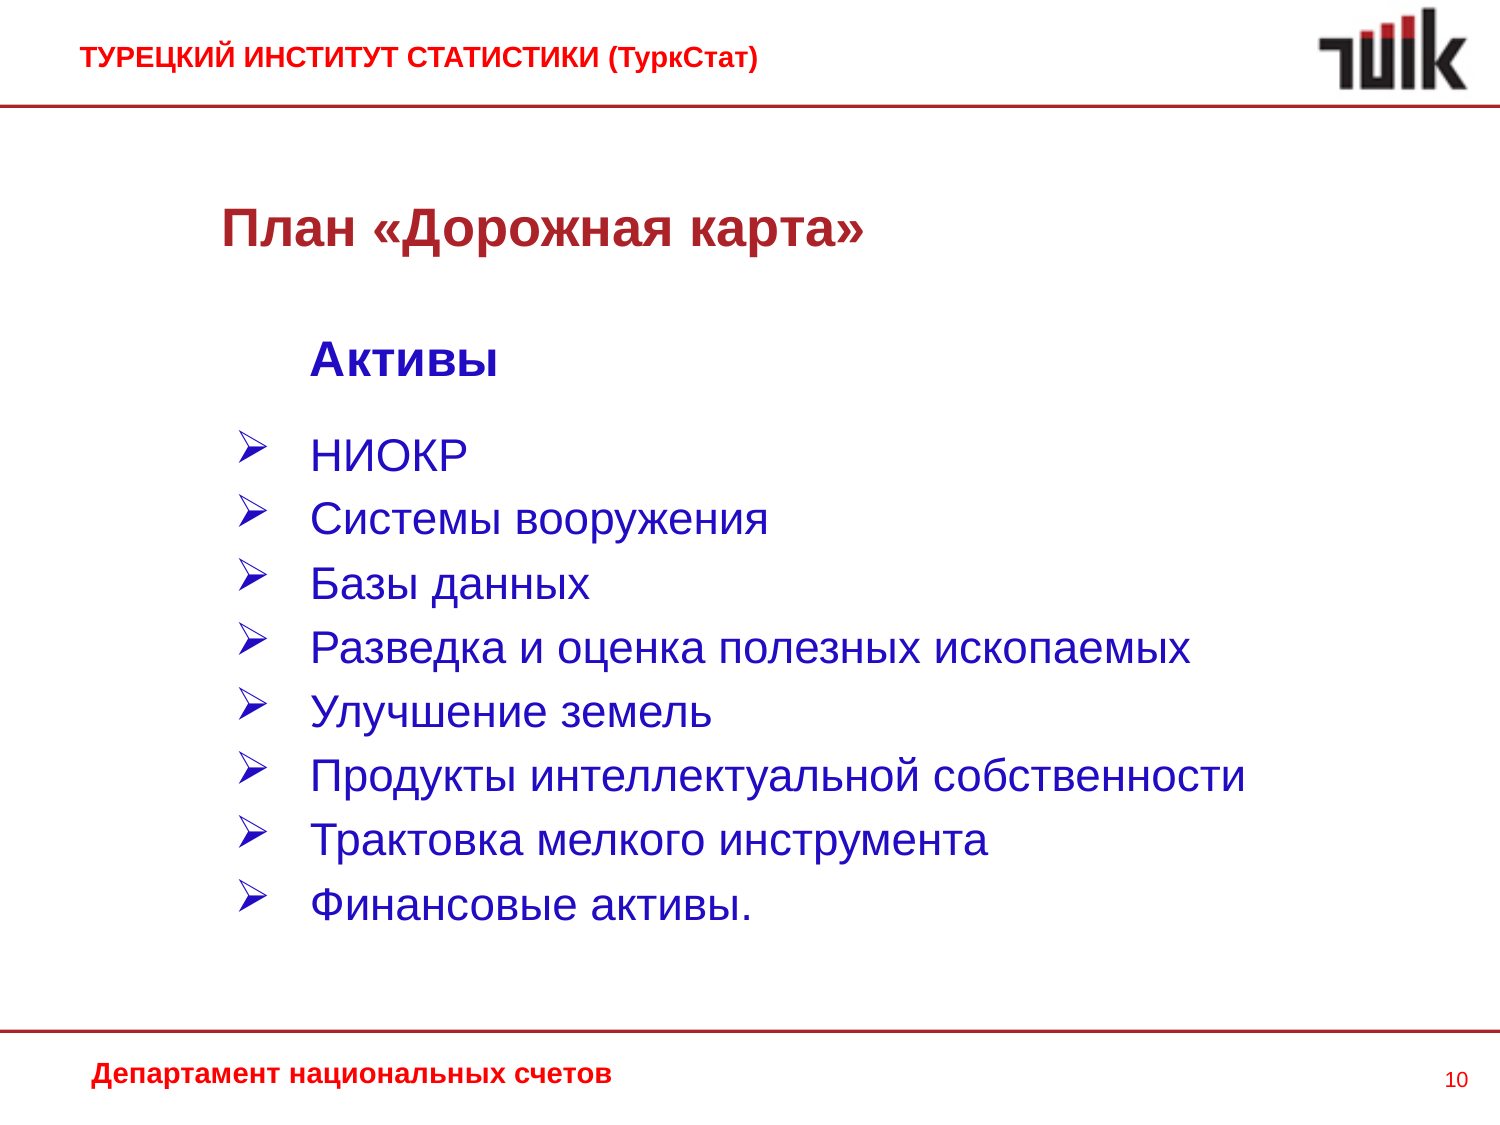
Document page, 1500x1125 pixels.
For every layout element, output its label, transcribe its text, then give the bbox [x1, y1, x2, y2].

slide_number 10 [1423, 1058, 1490, 1125]
text_box ТУРЕЦКИЙ ИНСТИТУТ СТАТИСТИКИ (ТуркСтат) [64, 30, 1270, 81]
picture [1316, 0, 1477, 99]
text_box План «Дорожная карта» Активы НИОКР Системы вооружения Базы данных Разведка и оценка полезных ископаемых Улучшение земель Продукты интеллектуальной собственности Трактовка мелкого инструмента Финансовые активы. [147, 184, 1412, 953]
text_box Департамент национальных счетов [76, 1046, 892, 1097]
